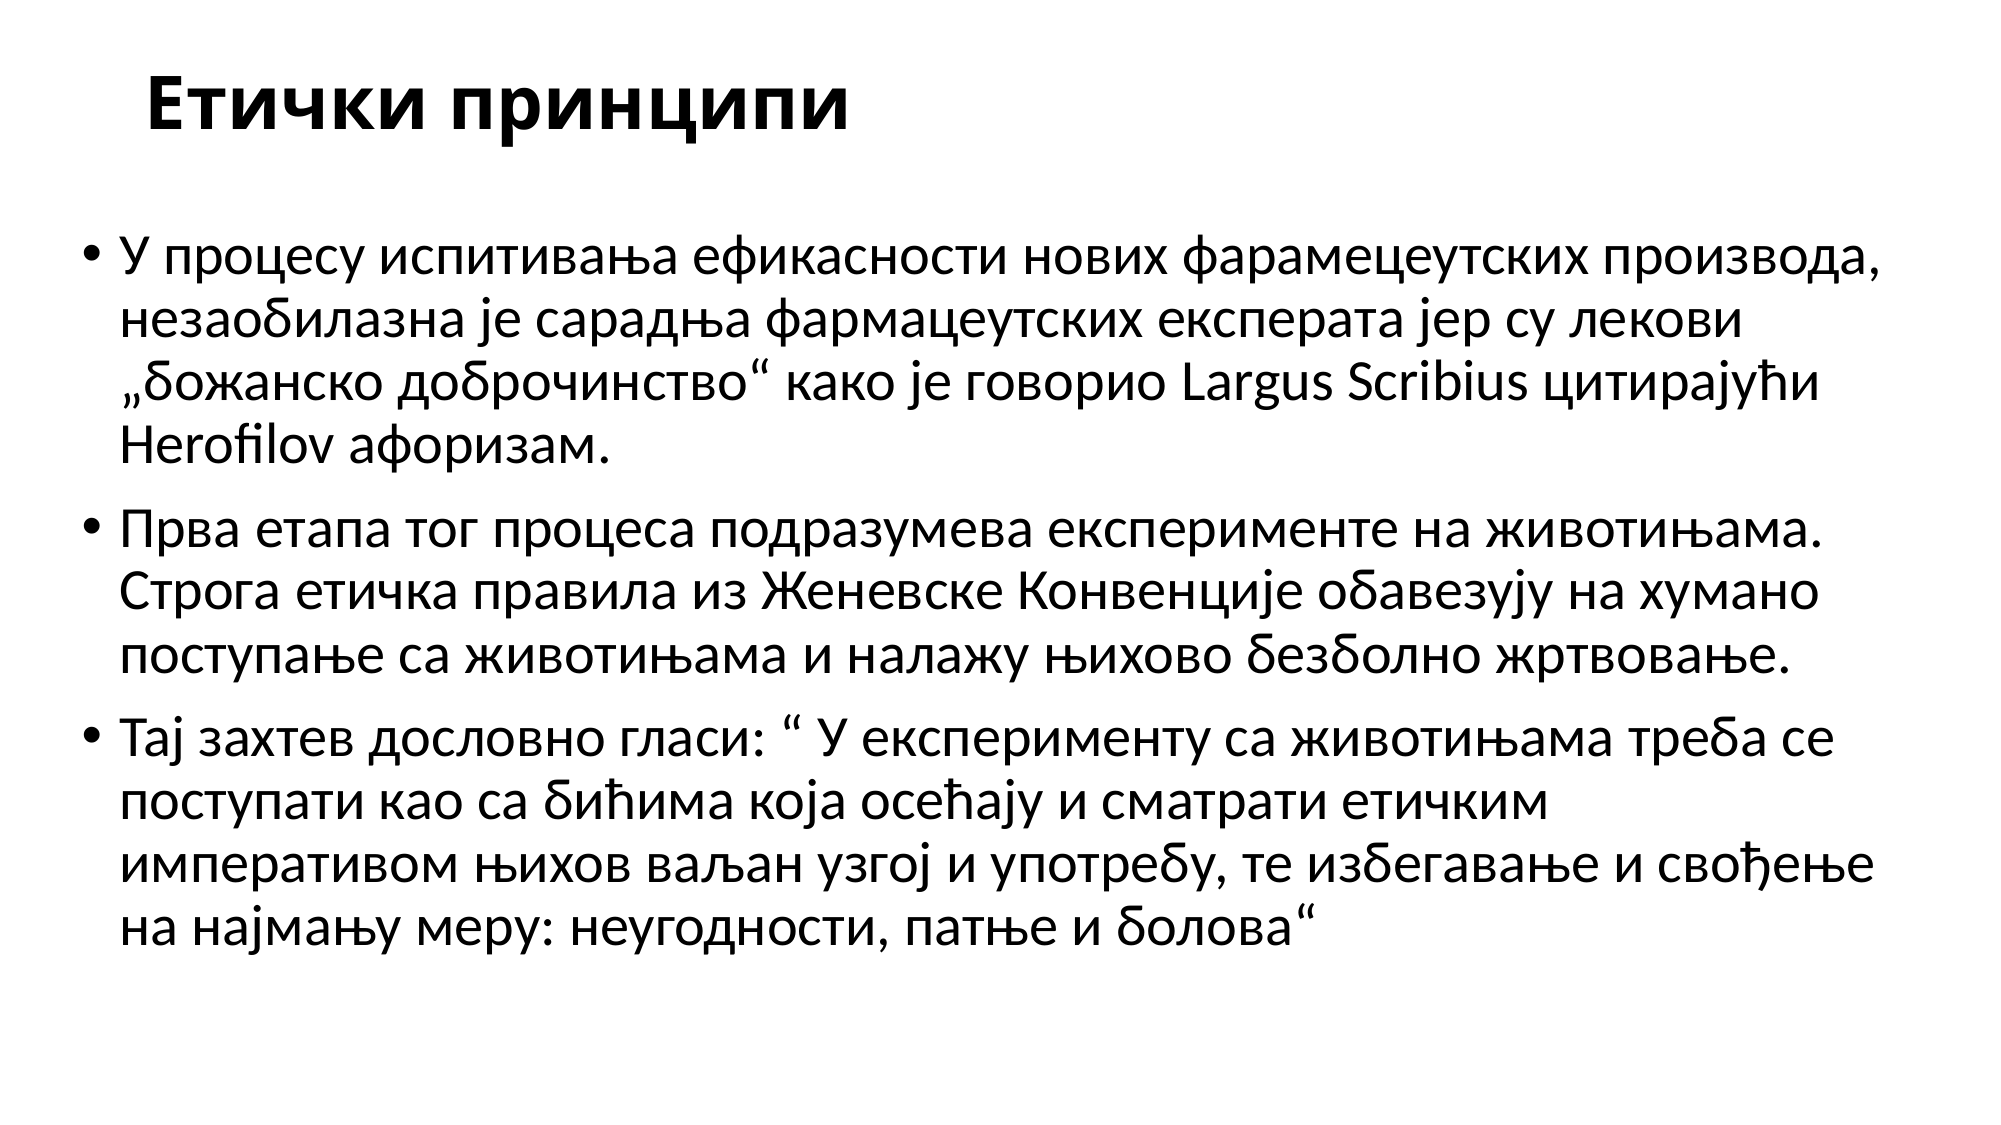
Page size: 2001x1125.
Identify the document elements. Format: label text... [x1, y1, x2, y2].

list У процесу испитивања ефикасности нових фарамецеутских производа, незаобилазна је сарадња фармацеутских експерата јер су лекови „божанско доброчинство“ како је говорио Largus Scribius цитирајући Herofilov афоризам. Прва етапа тог процеса подразумева експерименте на животињама. Строга етичка правила из Женевске Конвенције обавезују на хумано поступање са животињама и налажу њихово безболно жртвовање. Тај захтев дословно гласи: “ У експерименту са животињама треба се поступати као са бићима која осећају и сматрати етичким императивом њихов ваљан узгој и употребу, те избегавање и свођење на најмању меру: неугодности, патње и болова“ [66, 216, 1904, 1080]
title Етички принципи [130, 58, 1856, 154]
